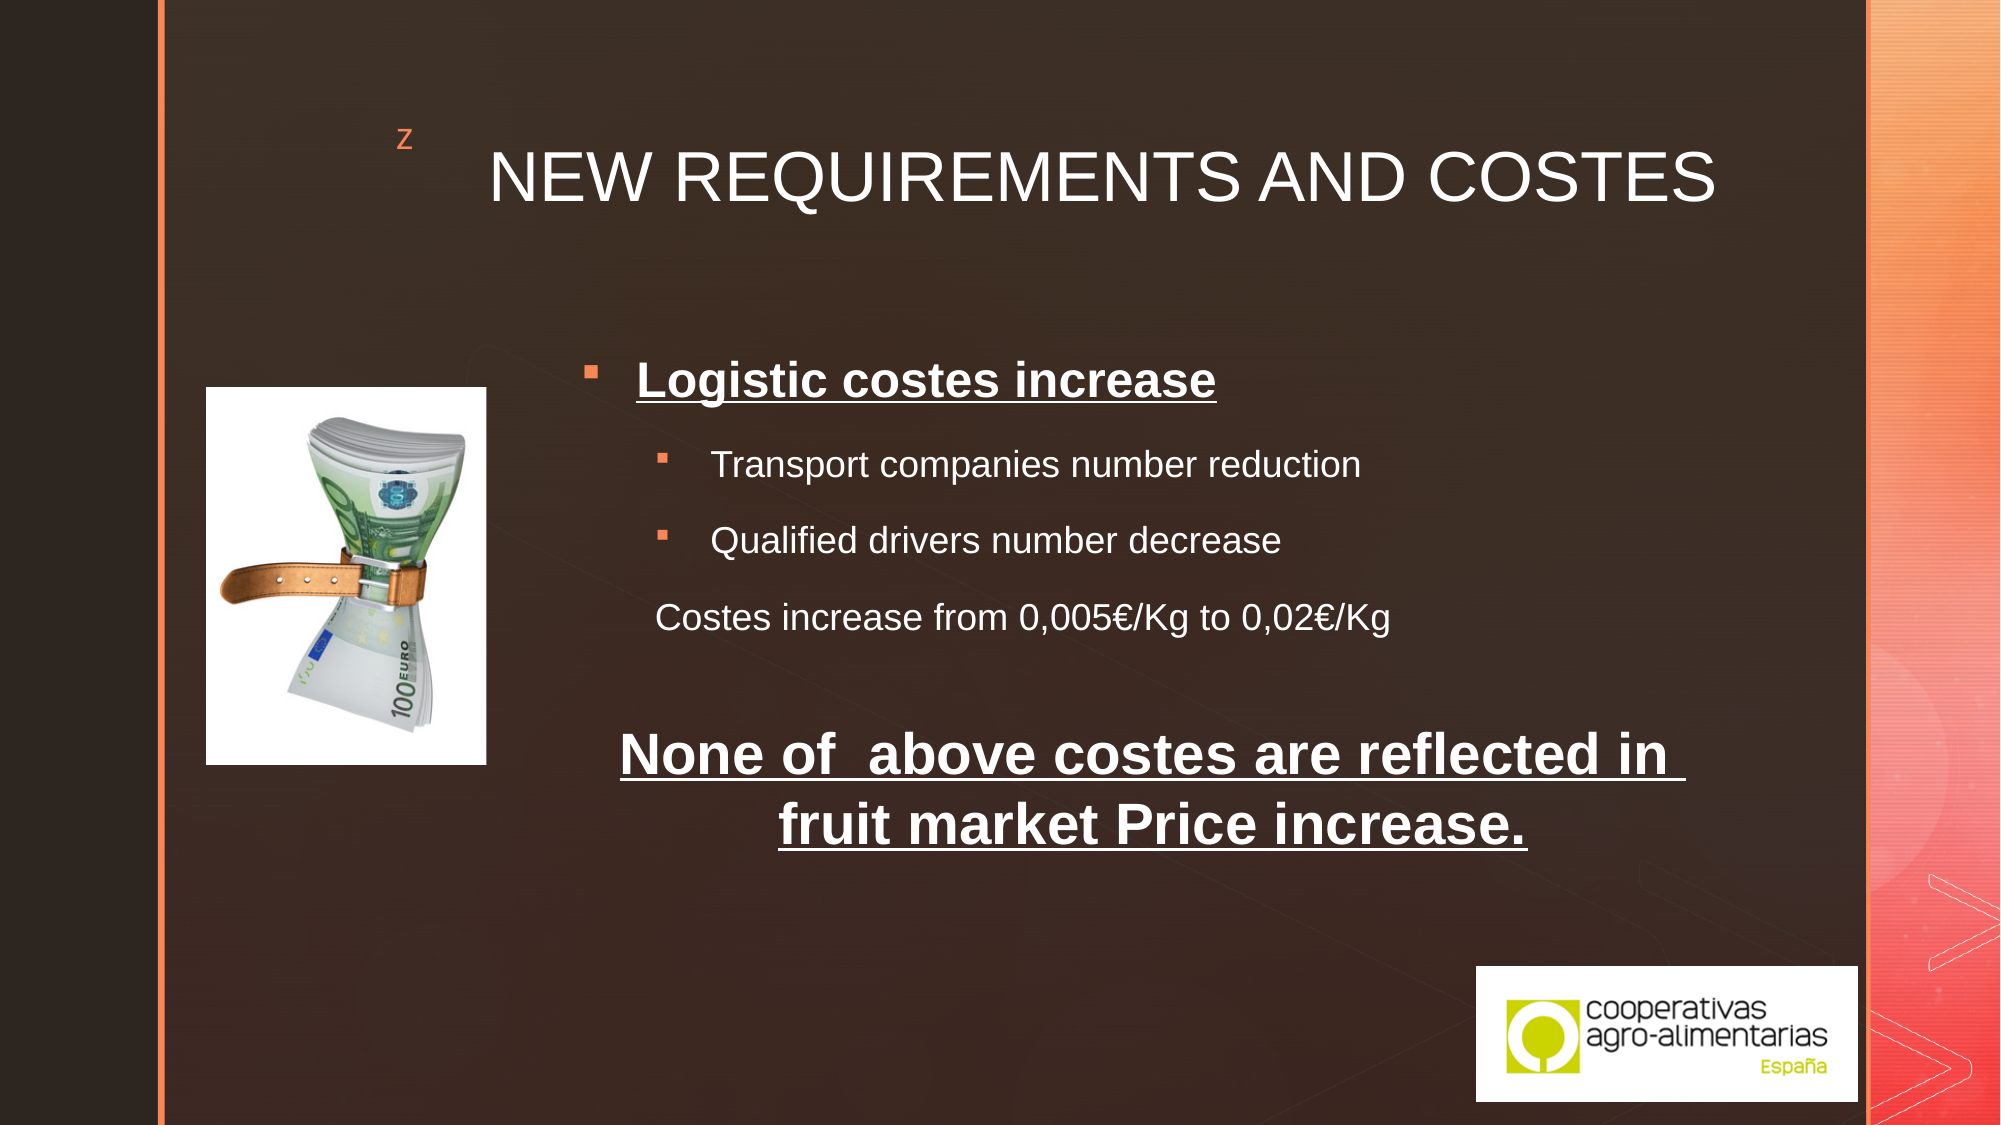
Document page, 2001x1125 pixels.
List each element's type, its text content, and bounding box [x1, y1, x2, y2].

text_box None of above costes are reflected in fruit market Price increase. [564, 708, 1741, 964]
picture [1475, 965, 1858, 1102]
picture [1871, 0, 2001, 1125]
title NEW REQUIREMENTS AND COSTES [428, 132, 1734, 310]
picture [205, 386, 487, 765]
list Logistic costes increase Transport companies number reduction Qualified drivers number decrease Costes increase from 0,005€/Kg to 0,02€/Kg [564, 336, 1769, 715]
